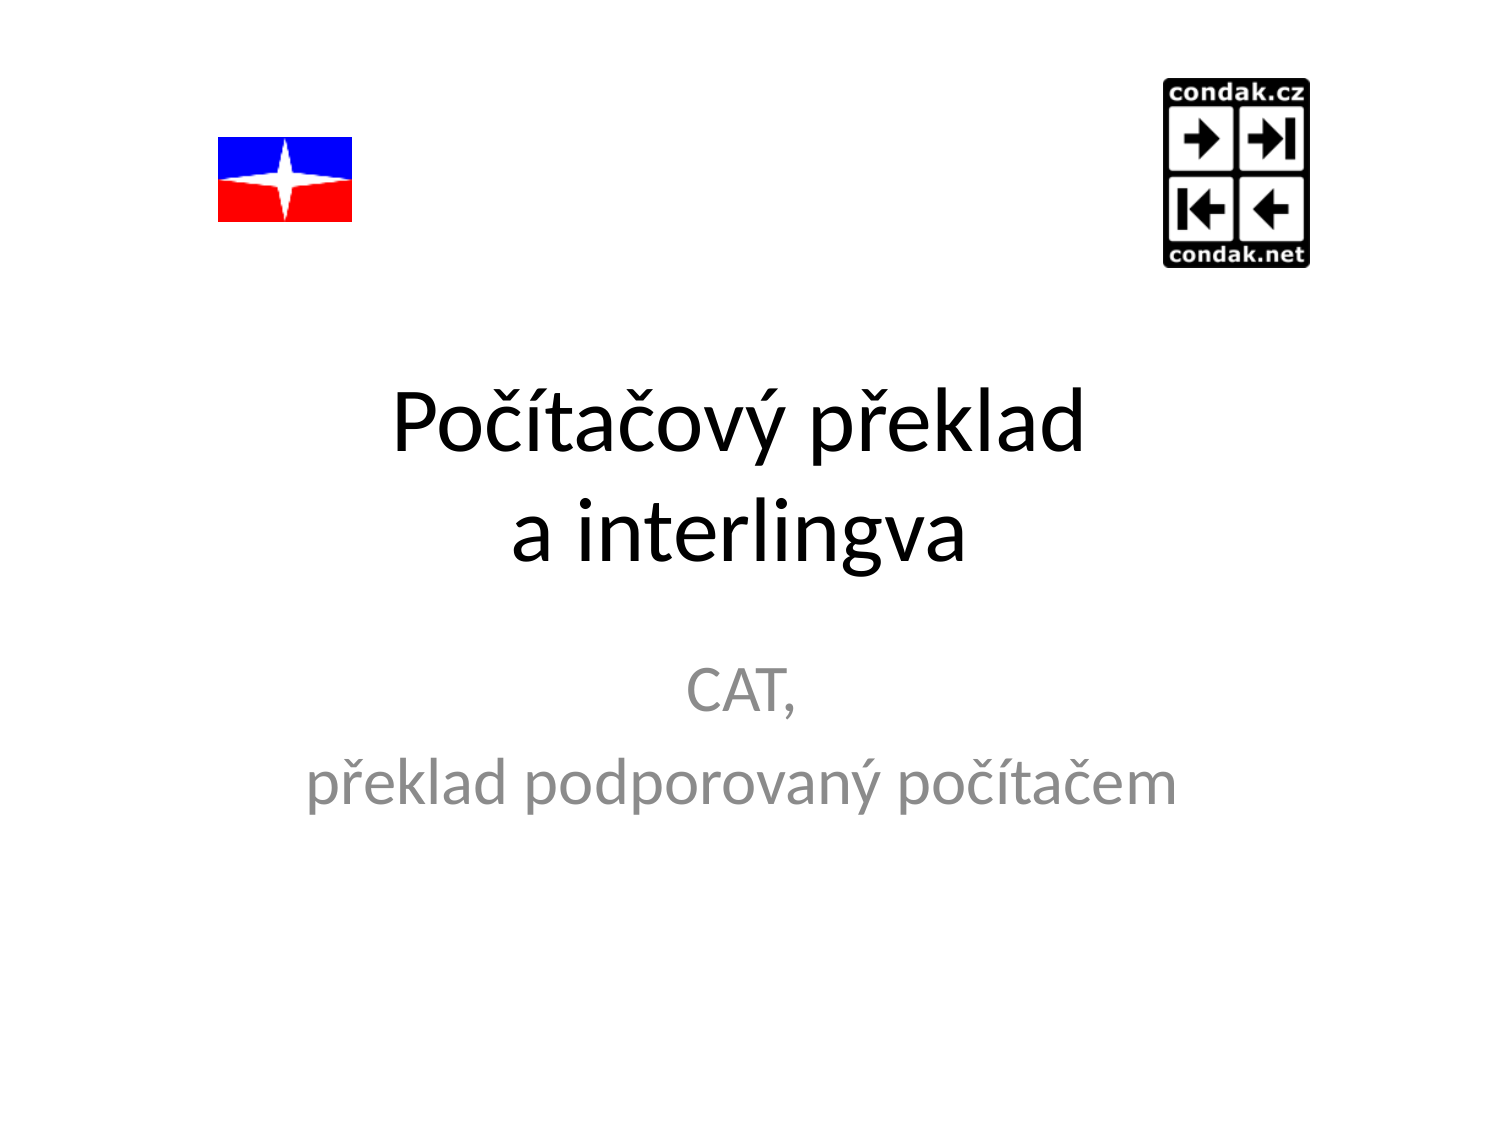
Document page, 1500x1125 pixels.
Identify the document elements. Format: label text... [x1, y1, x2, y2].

picture [218, 136, 352, 222]
picture [1163, 77, 1310, 268]
title Počítačový překlad a interlingva [112, 349, 1388, 591]
subtitle CAT, překlad podporovaný počítačem [225, 637, 1275, 925]
